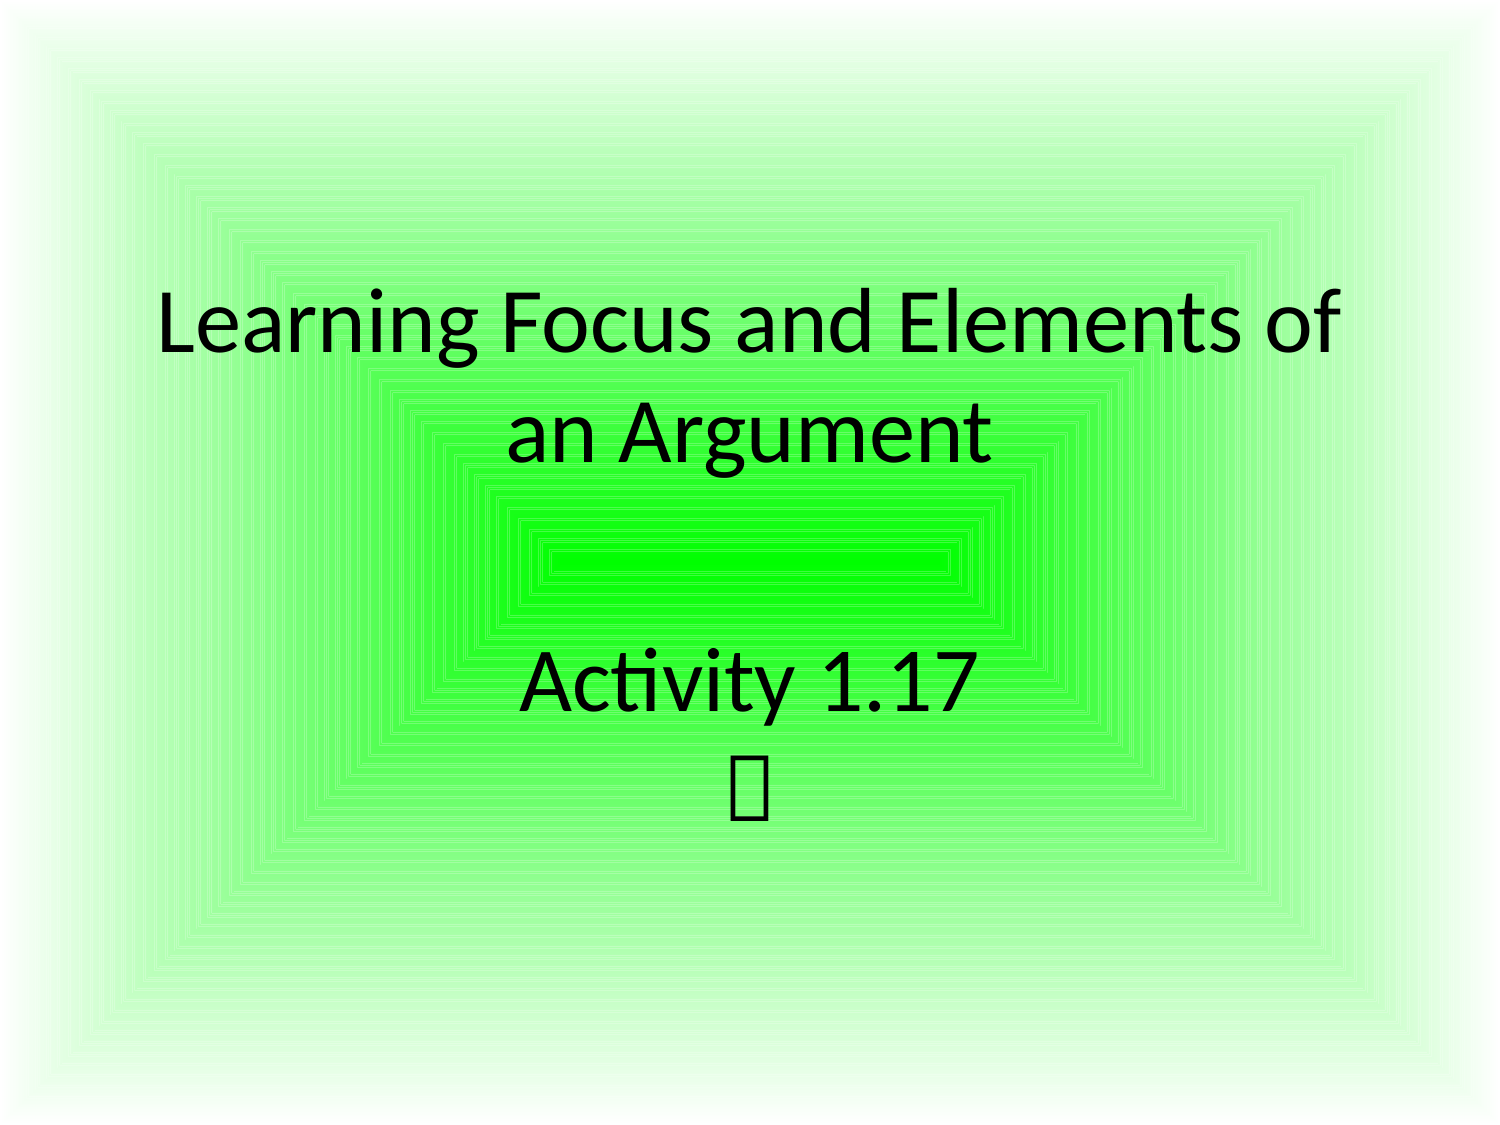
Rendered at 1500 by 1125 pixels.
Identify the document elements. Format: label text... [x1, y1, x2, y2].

text_box Activity 1.17  [112, 608, 1388, 850]
title Learning Focus and Elements of an Argument [112, 249, 1388, 492]
